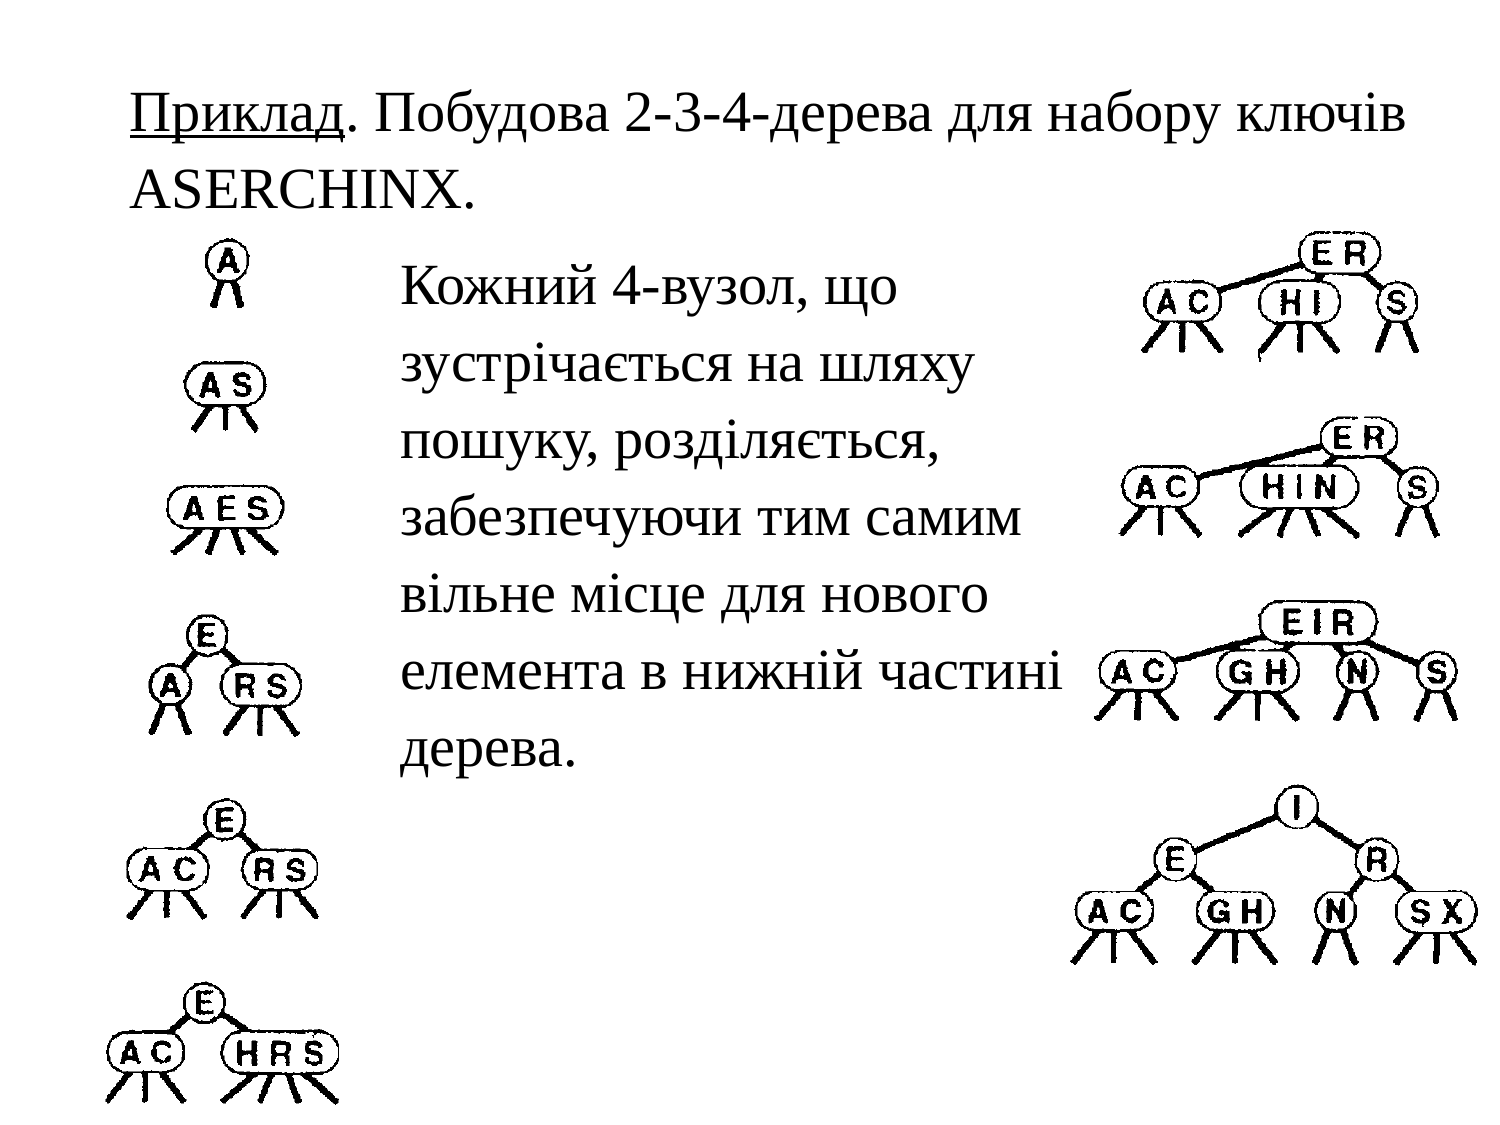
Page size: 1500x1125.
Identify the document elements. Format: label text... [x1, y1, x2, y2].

text_box Кожний 4-вузол, що зустрічається на шляху пошуку, розділяється, забезпечуючи тим самим вільне місце для нового елемента в нижній частині дерева. [436, 231, 1128, 1089]
list Приклад. Побудова 2-3-4-дерева для набору ключів ASERCHINX. [0, 58, 1500, 232]
picture [1064, 219, 1495, 984]
picture [5, 231, 436, 1125]
